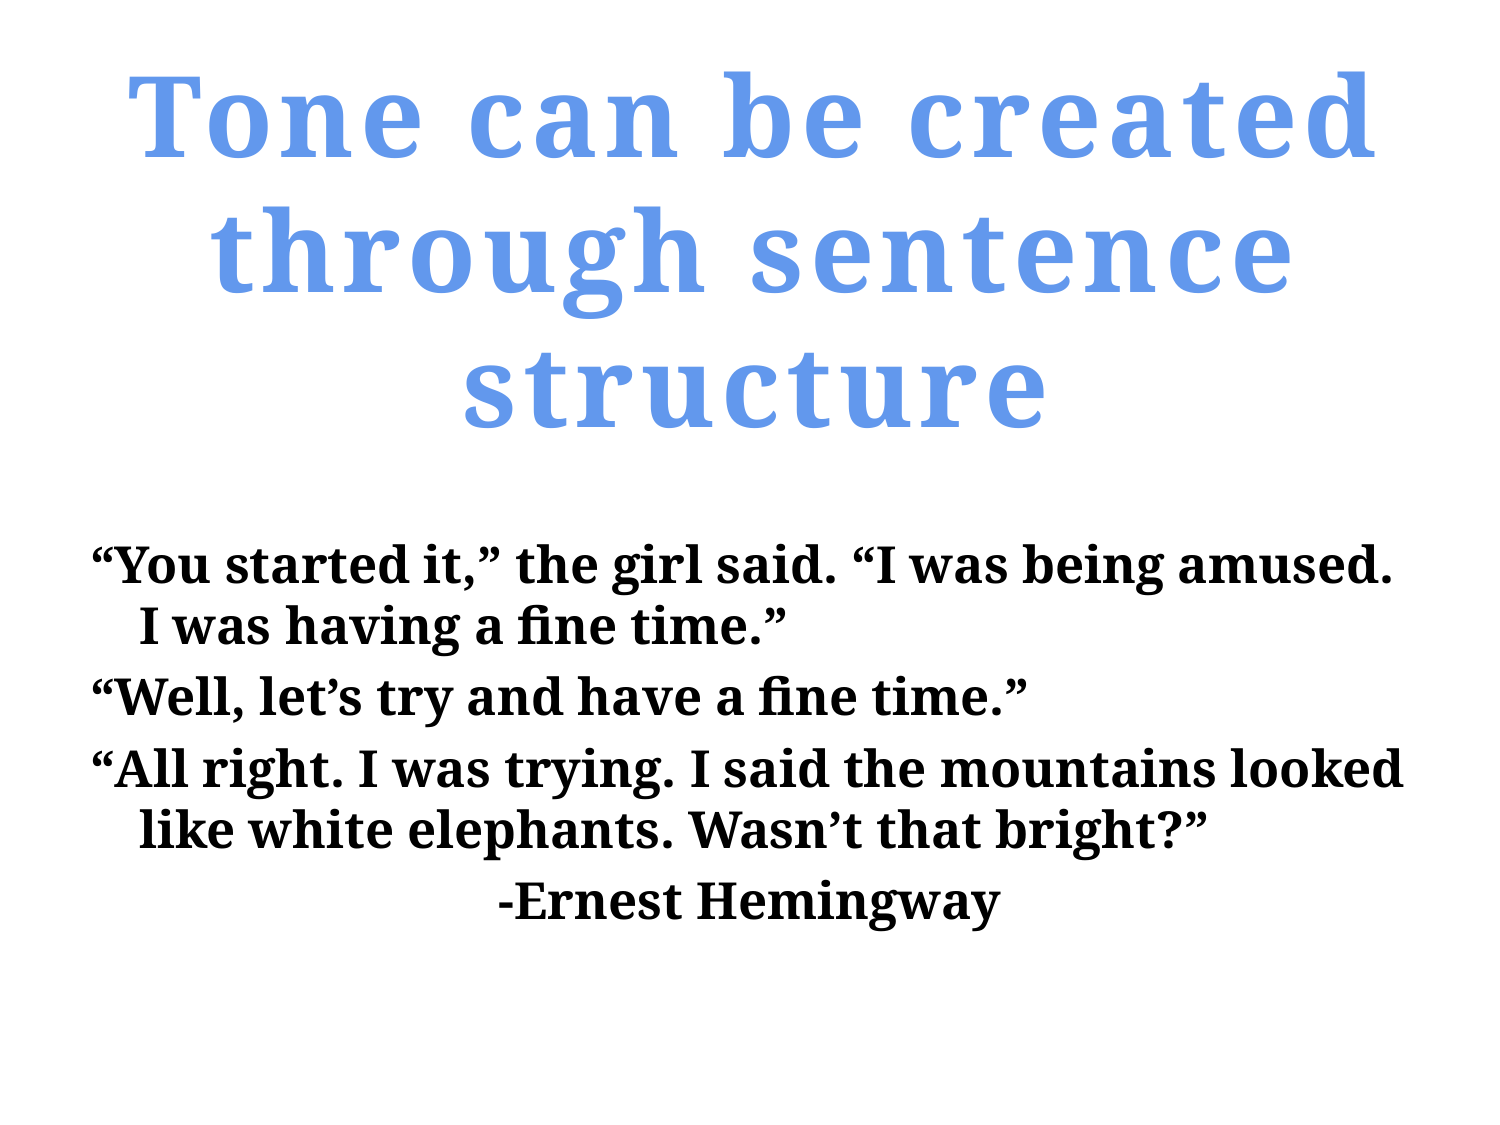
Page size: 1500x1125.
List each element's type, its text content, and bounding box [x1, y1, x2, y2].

list “You started it,” the girl said. “I was being amused. I was having a fine time.” “Well, let’s try and have a fine time.” “All right. I was trying. I said the mountains looked like white elephants. Wasn’t that bright?” -Ernest Hemingway [75, 525, 1425, 950]
text_box Tone can be created through sentence structure [62, 37, 1450, 458]
